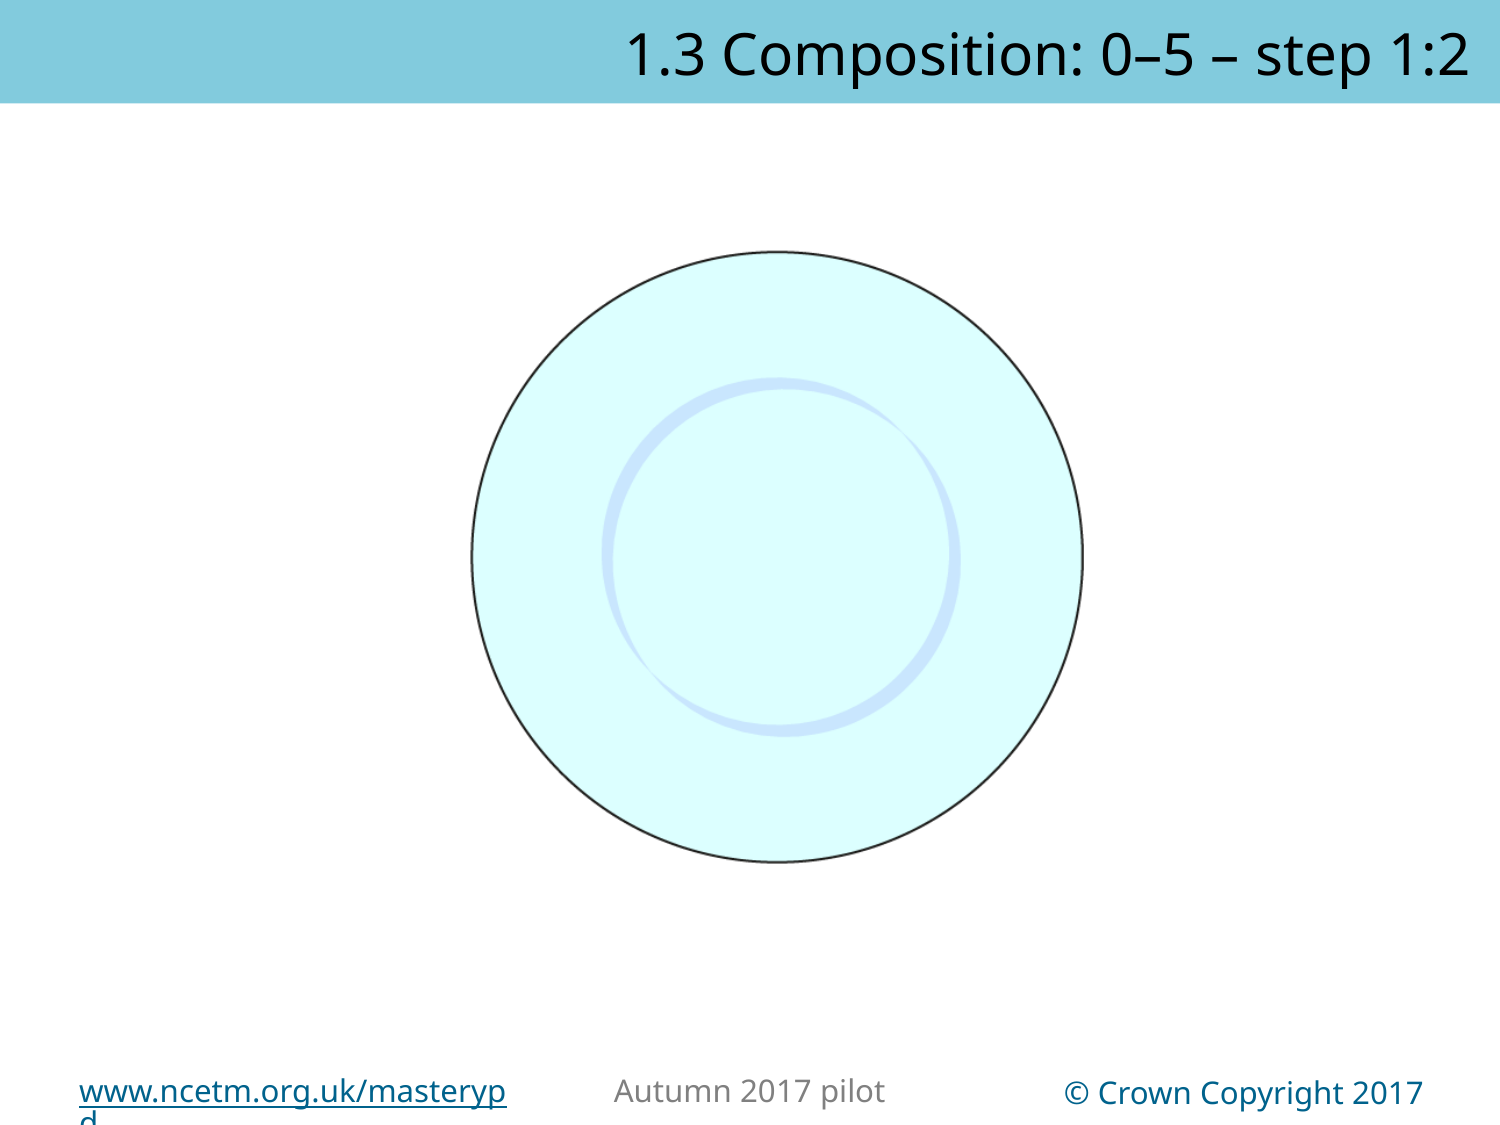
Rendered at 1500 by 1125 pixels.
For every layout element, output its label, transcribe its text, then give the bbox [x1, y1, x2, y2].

list 1.3 Composition: 0–5 – step 1:2 [0, 0, 1500, 104]
picture [460, 231, 1092, 888]
